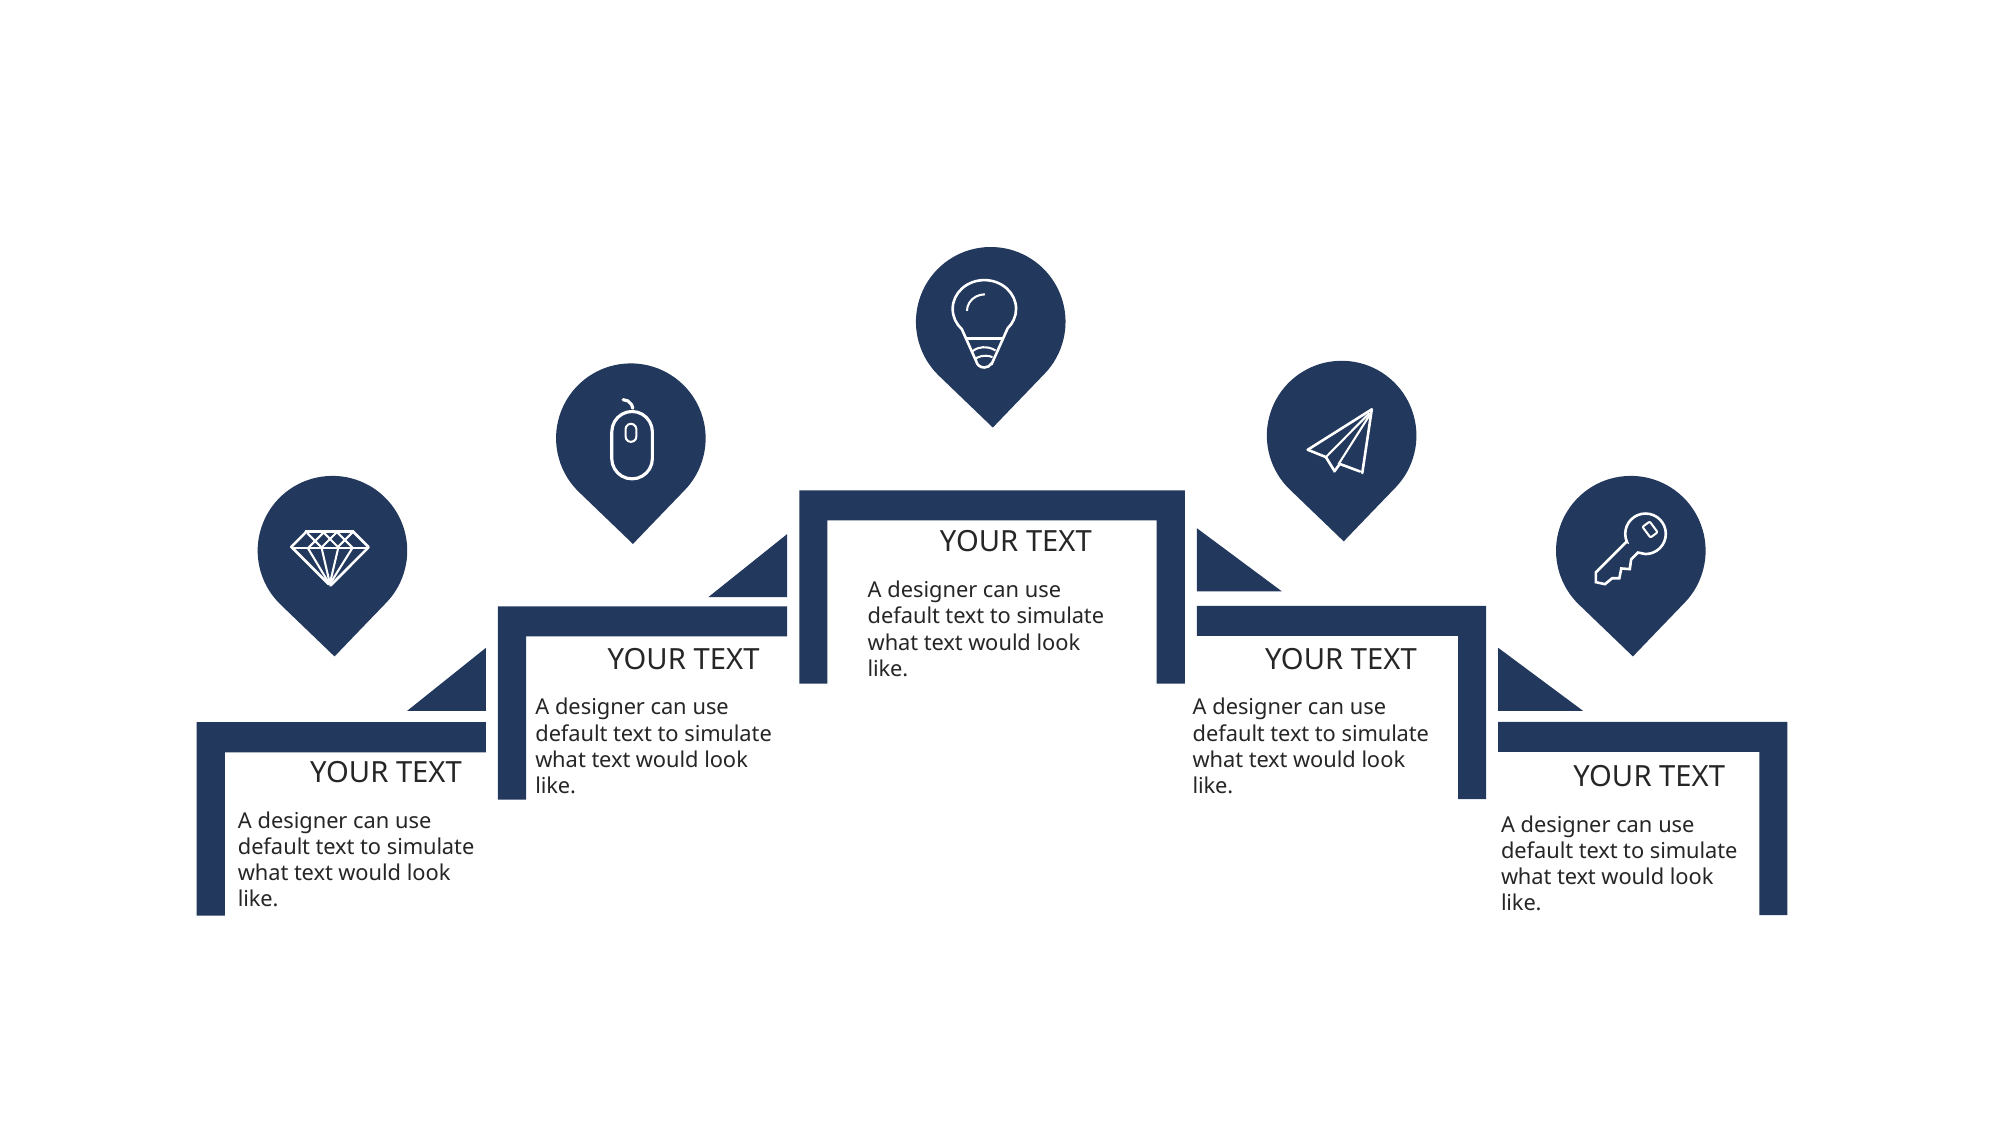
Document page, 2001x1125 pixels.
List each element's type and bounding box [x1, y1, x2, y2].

text_box [1497, 645, 1587, 712]
text_box [1555, 474, 1707, 658]
text_box [555, 362, 707, 546]
text_box [1177, 632, 1453, 809]
text_box [520, 632, 795, 809]
text_box [1265, 359, 1418, 543]
text_box [914, 245, 1067, 430]
text_box [1195, 526, 1285, 593]
text_box [852, 515, 1128, 692]
text_box [611, 399, 653, 479]
text_box [497, 605, 788, 801]
text_box [952, 280, 1017, 390]
text_box [705, 531, 789, 599]
text_box [1486, 749, 1761, 926]
text_box [1196, 605, 1487, 800]
text_box [404, 645, 487, 712]
text_box [223, 745, 498, 922]
text_box [1595, 513, 1666, 585]
text_box [291, 530, 369, 586]
text_box [1497, 721, 1788, 916]
text_box [196, 721, 487, 917]
text_box [256, 474, 409, 658]
text_box [1307, 409, 1372, 474]
text_box [798, 489, 1186, 685]
